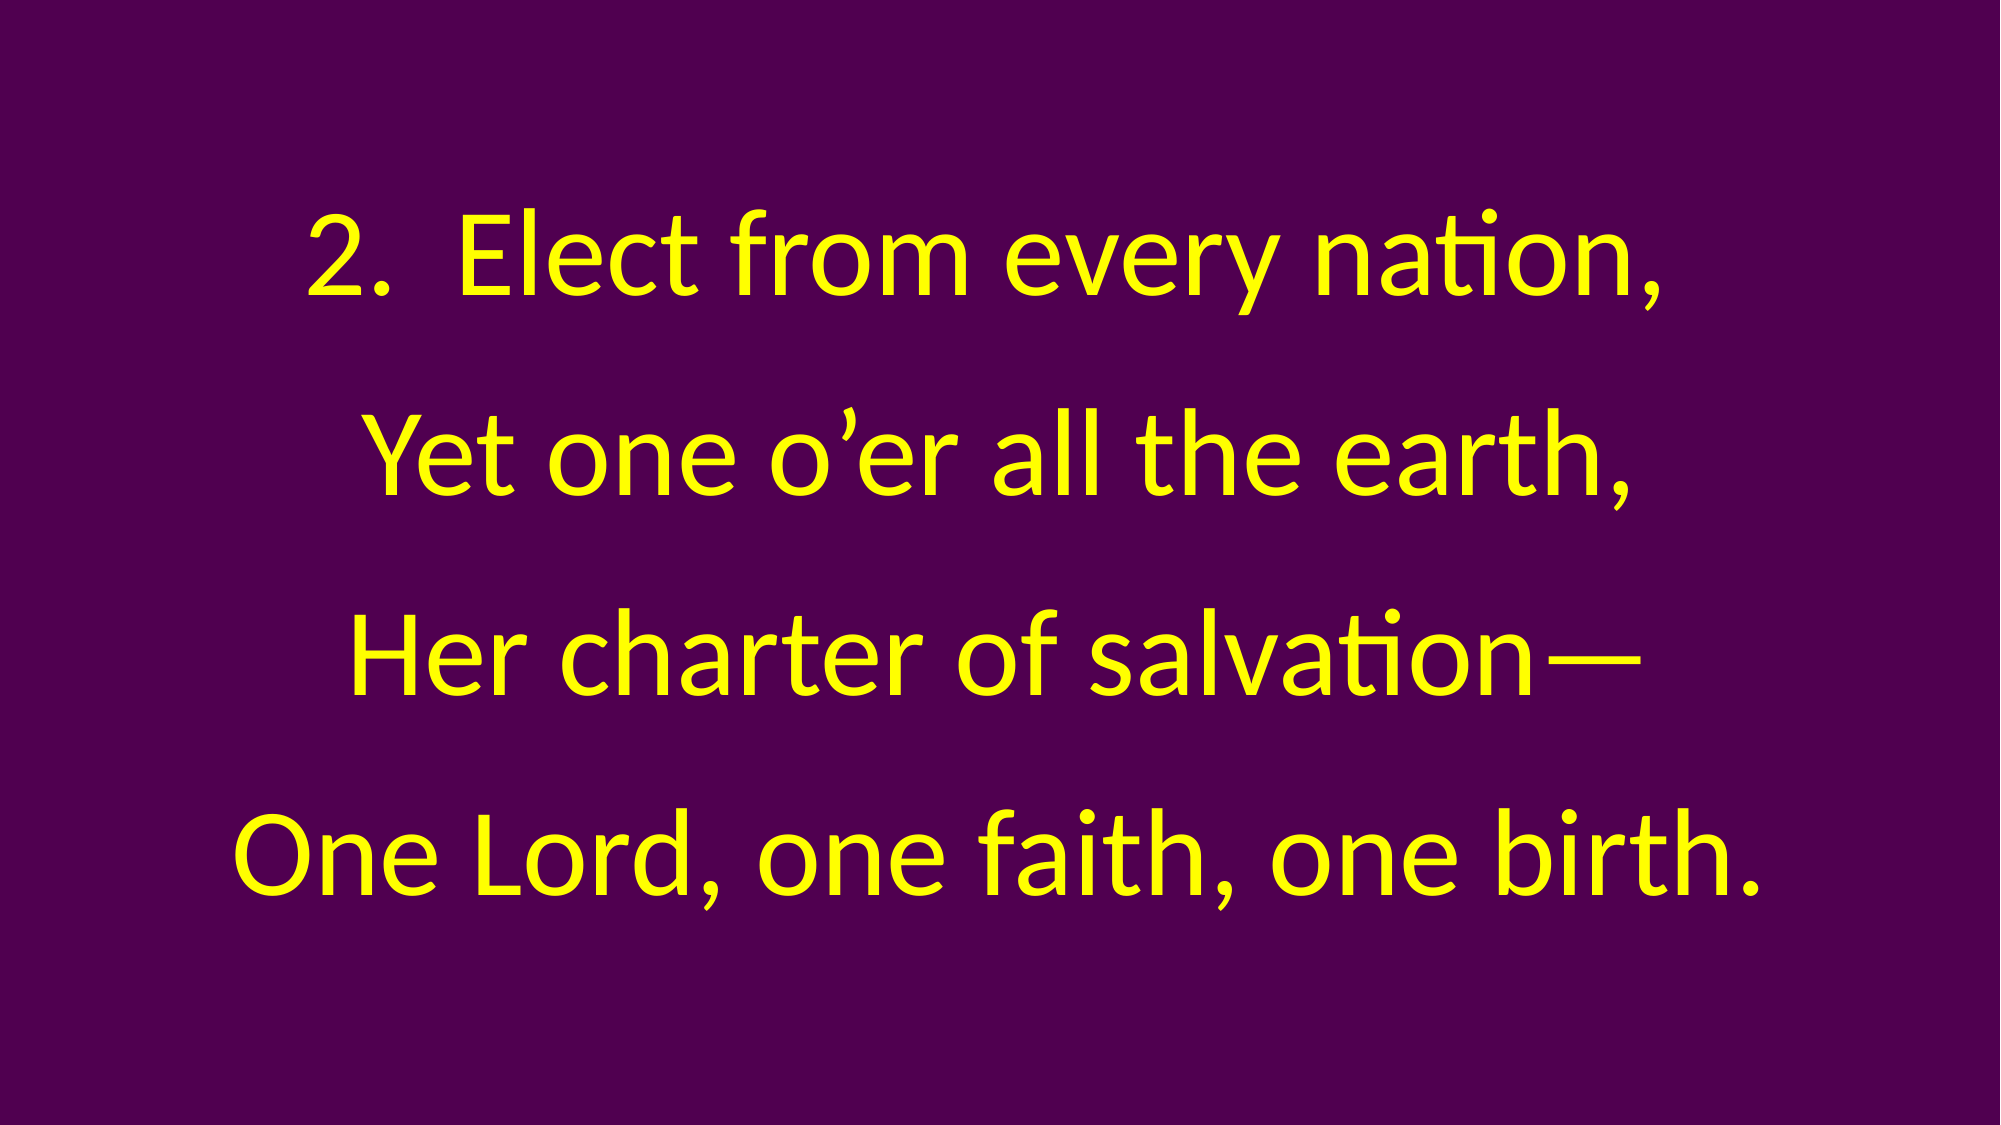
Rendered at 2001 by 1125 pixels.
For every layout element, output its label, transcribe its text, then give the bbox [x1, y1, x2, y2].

text_box 2. Elect from every nation, Yet one o’er all the earth, Her charter of salvation— One Lord, one faith, one birth. [0, 162, 2000, 928]
